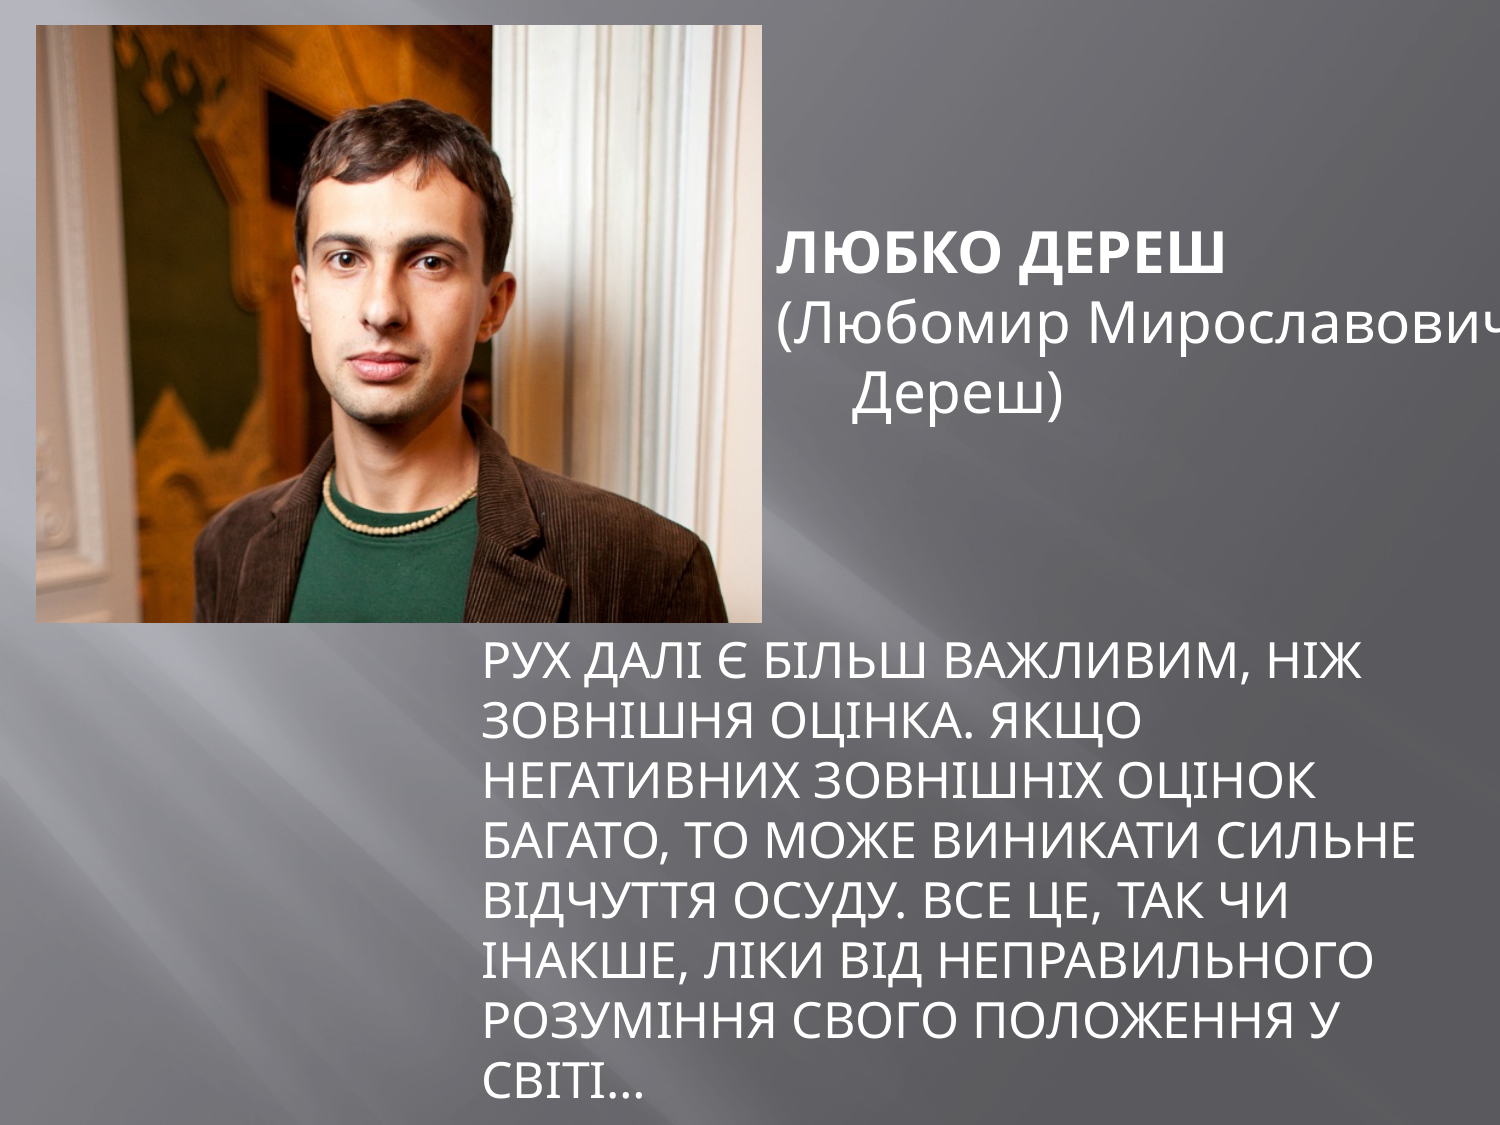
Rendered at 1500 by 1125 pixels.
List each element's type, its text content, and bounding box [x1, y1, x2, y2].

text_box РУХ ДАЛІ Є БІЛЬШ ВАЖЛИВИМ, НІЖ ЗОВНІШНЯ ОЦІНКА. ЯКЩО НЕГАТИВНИХ ЗОВНІШНІХ ОЦІНОК БАГАТО, ТО МОЖЕ ВИНИКАТИ СИЛЬНЕ ВІДЧУТТЯ ОСУДУ. ВСЕ ЦЕ, ТАК ЧИ ІНАКШЕ, ЛІКИ ВІД НЕПРАВИЛЬНОГО РОЗУМІННЯ СВОГО ПОЛОЖЕННЯ У СВІТІ… [466, 621, 1459, 1117]
picture [36, 25, 762, 624]
text_box ЛЮБКО ДЕРЕШ (Любомир Мирославович Дереш) [806, 208, 1500, 433]
